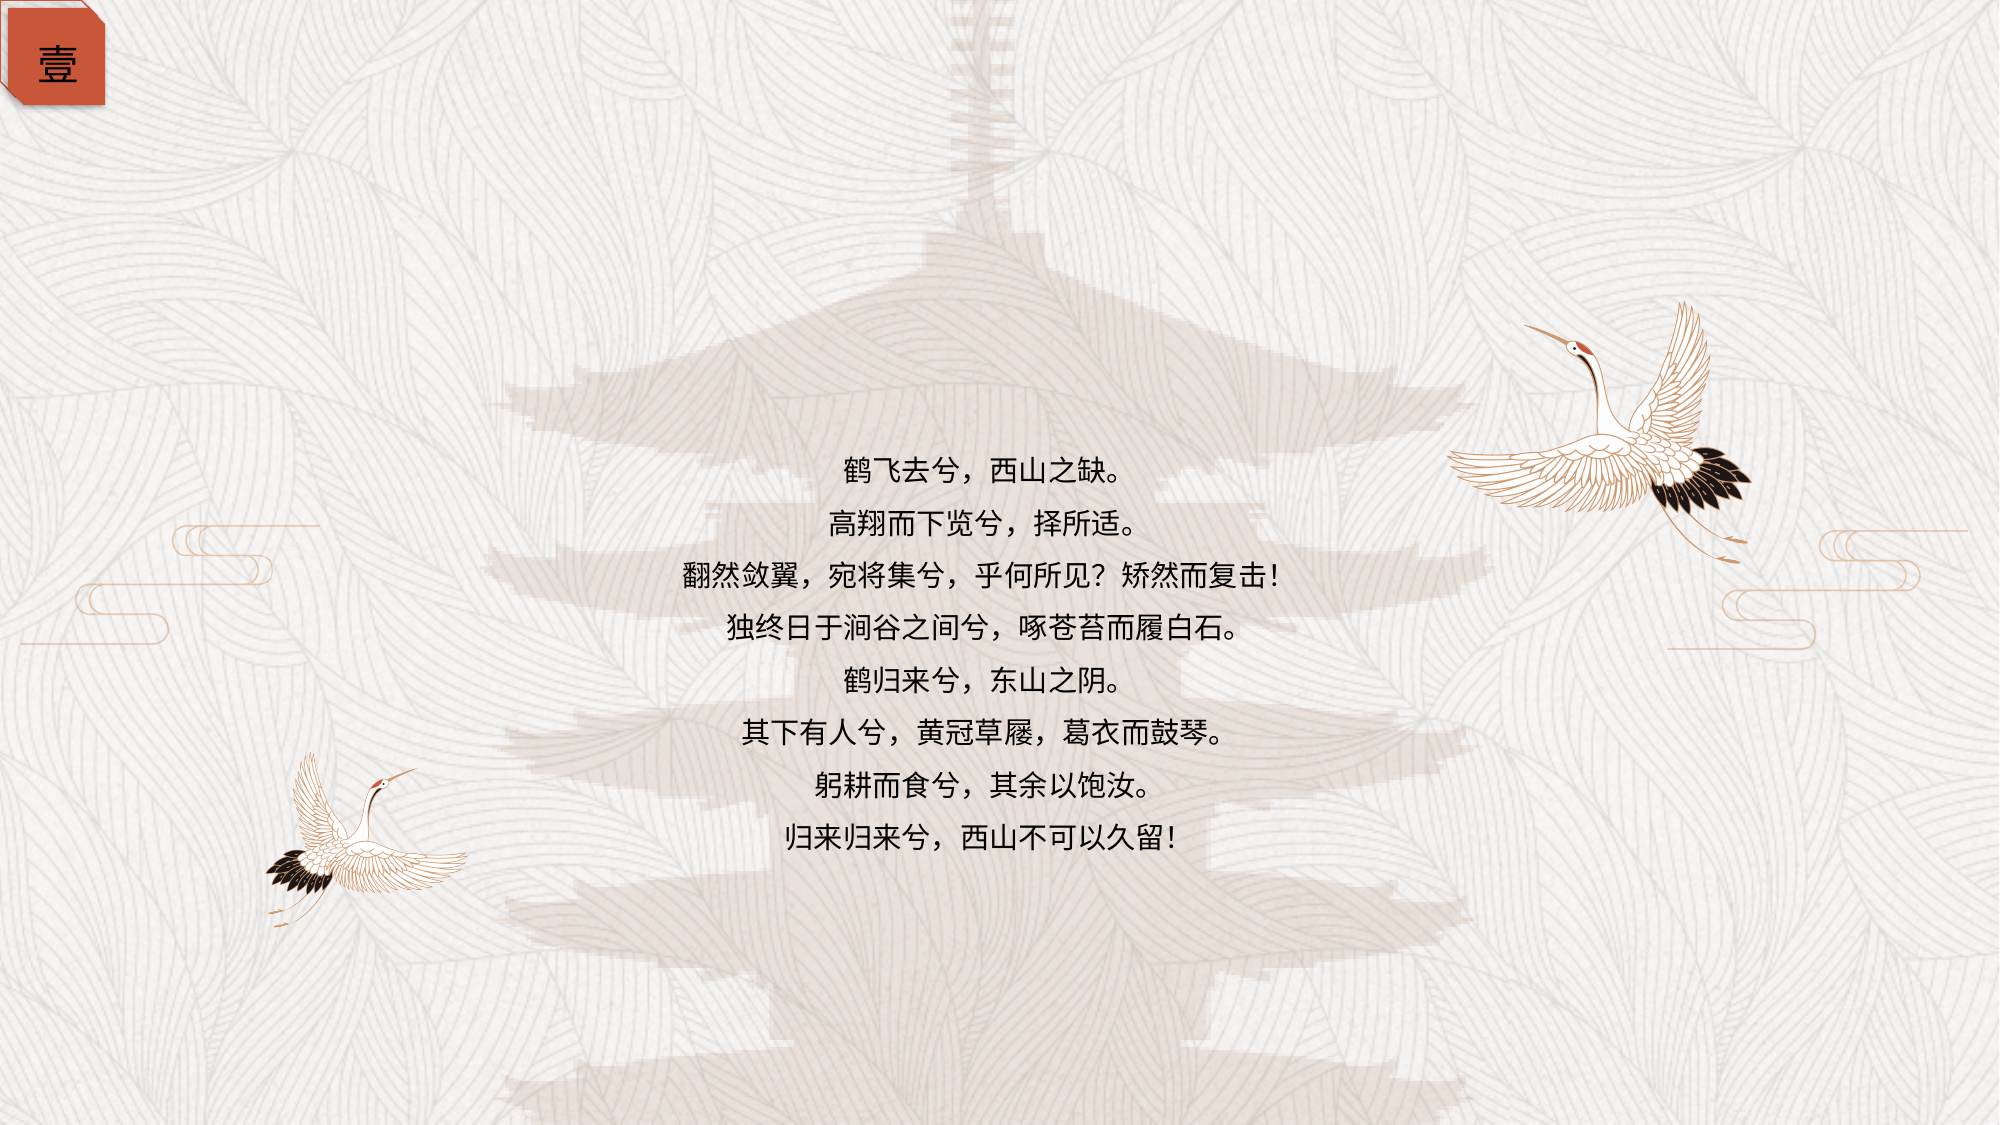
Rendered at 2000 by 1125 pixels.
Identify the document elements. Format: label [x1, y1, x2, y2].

picture [0, 0, 2000, 1125]
text_box [0, 0, 106, 106]
